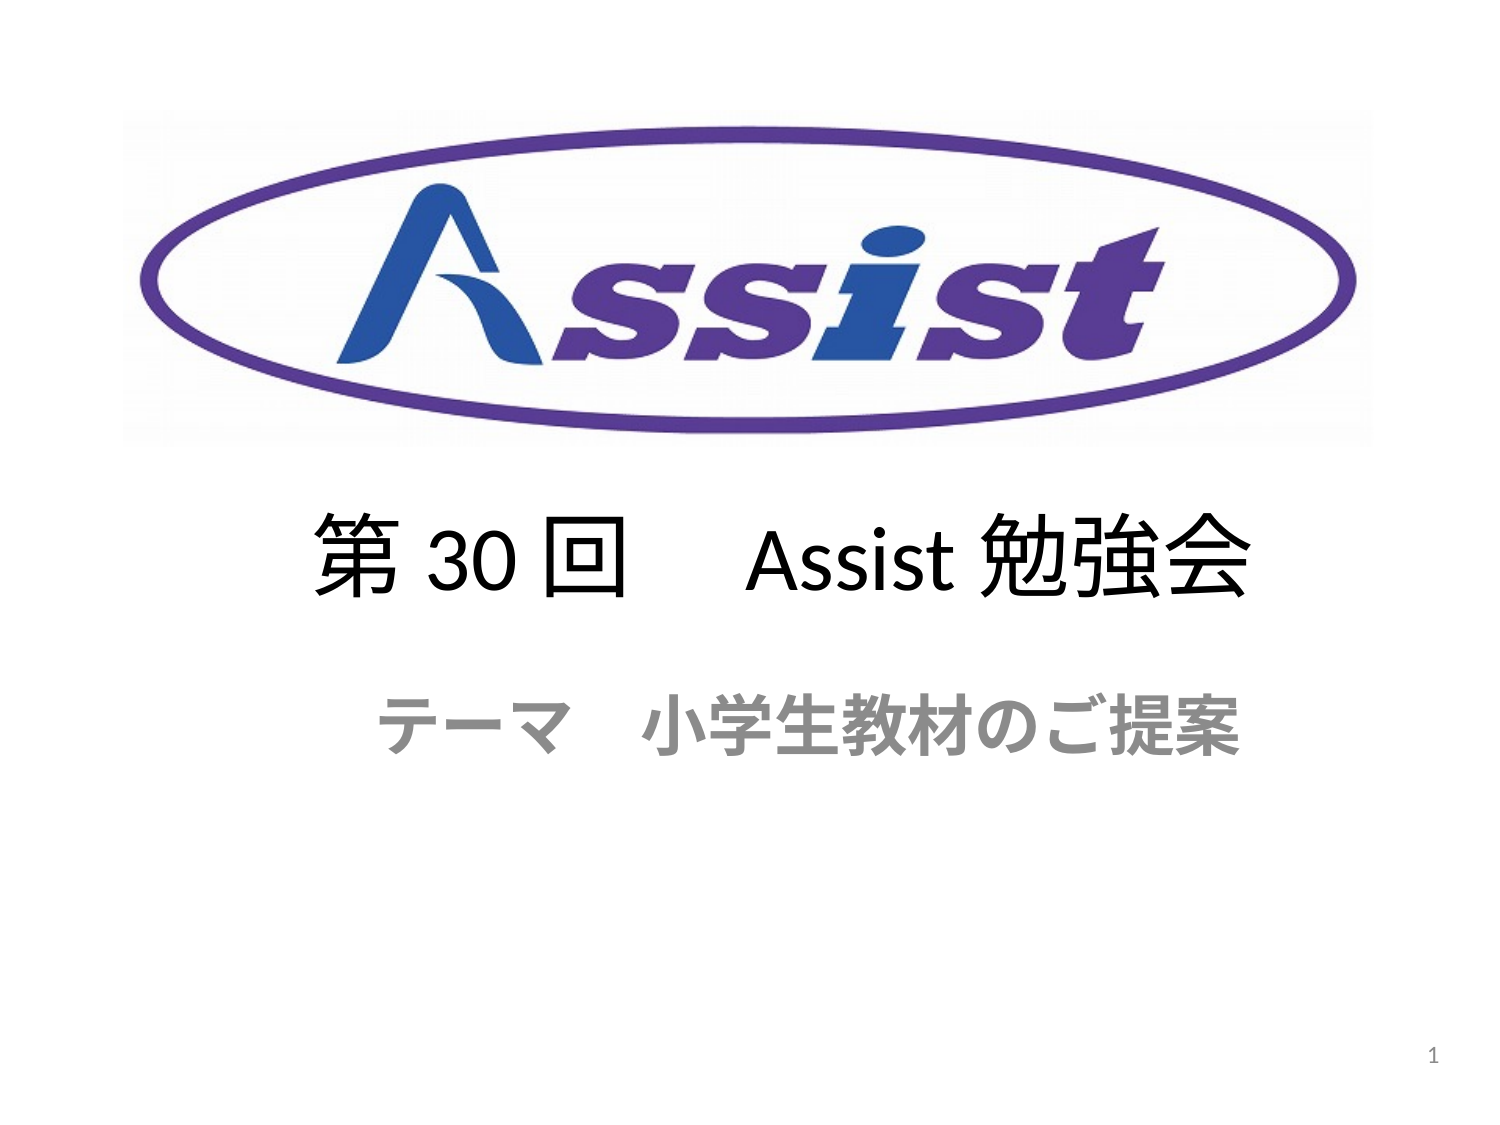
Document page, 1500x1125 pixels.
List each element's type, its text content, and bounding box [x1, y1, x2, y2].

picture [123, 110, 1375, 447]
slide_number 1 [1369, 1023, 1455, 1084]
title 第30回 Assist勉強会 [242, 456, 1323, 660]
subtitle テーマ 小学生教材のご提案 [242, 676, 1374, 889]
